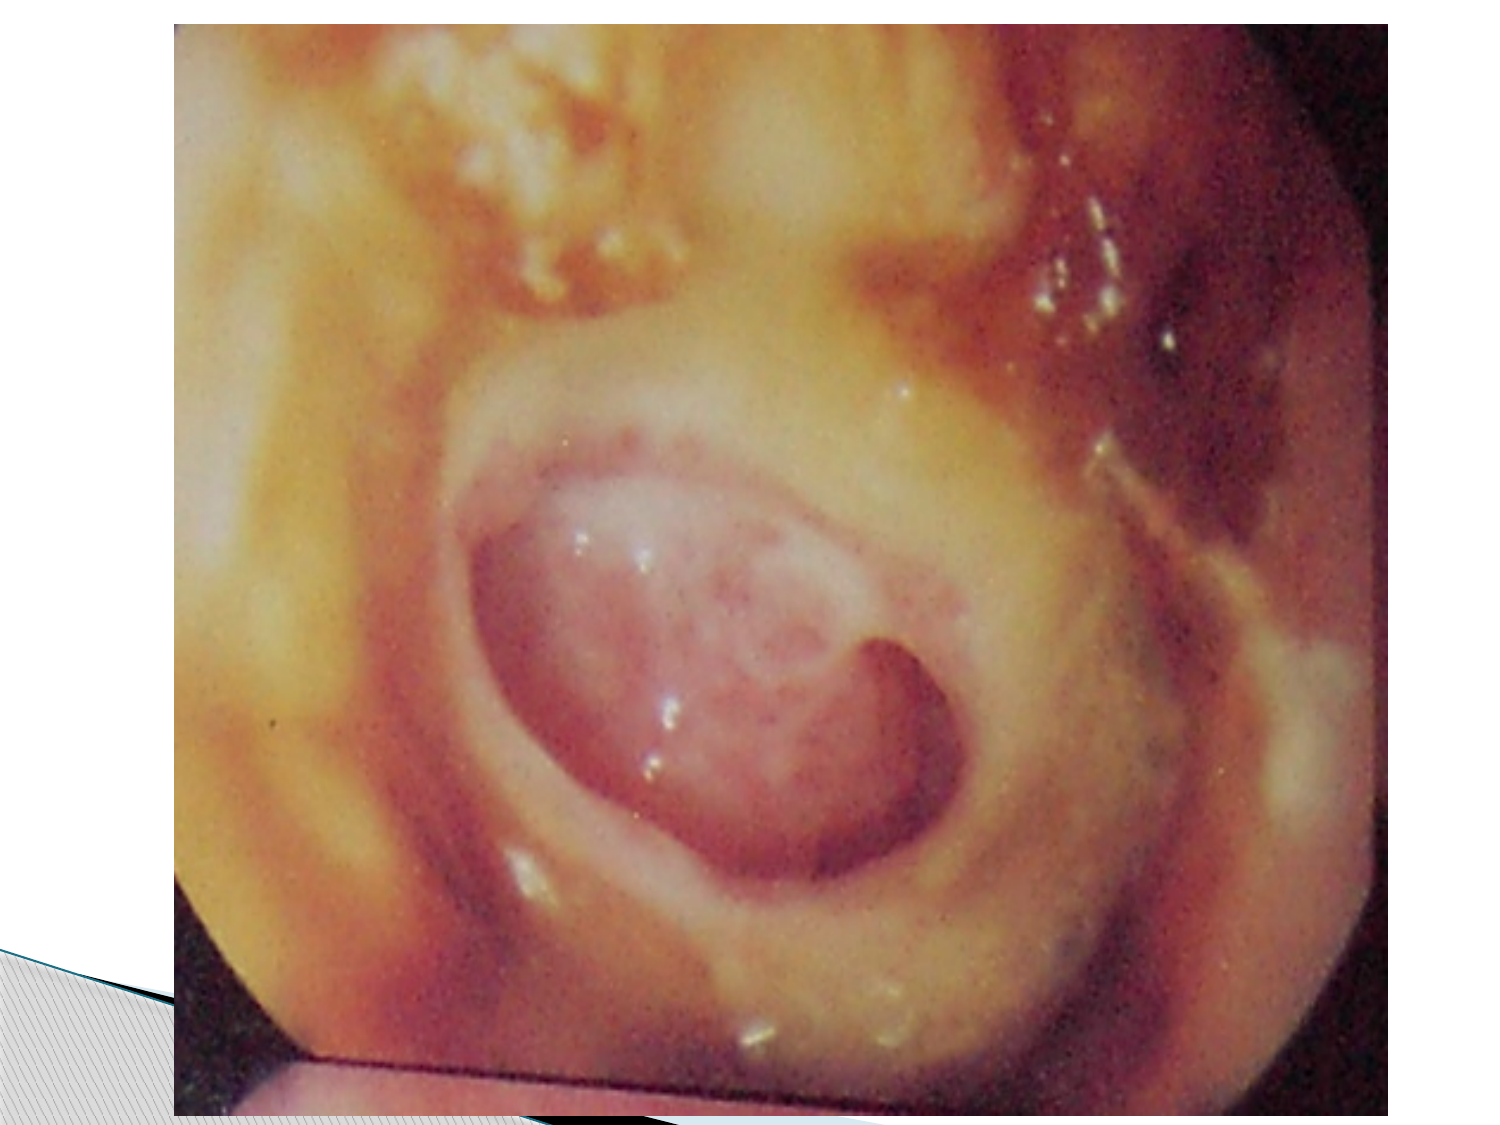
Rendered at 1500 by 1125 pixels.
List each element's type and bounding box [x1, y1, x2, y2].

picture [174, 24, 1388, 1116]
